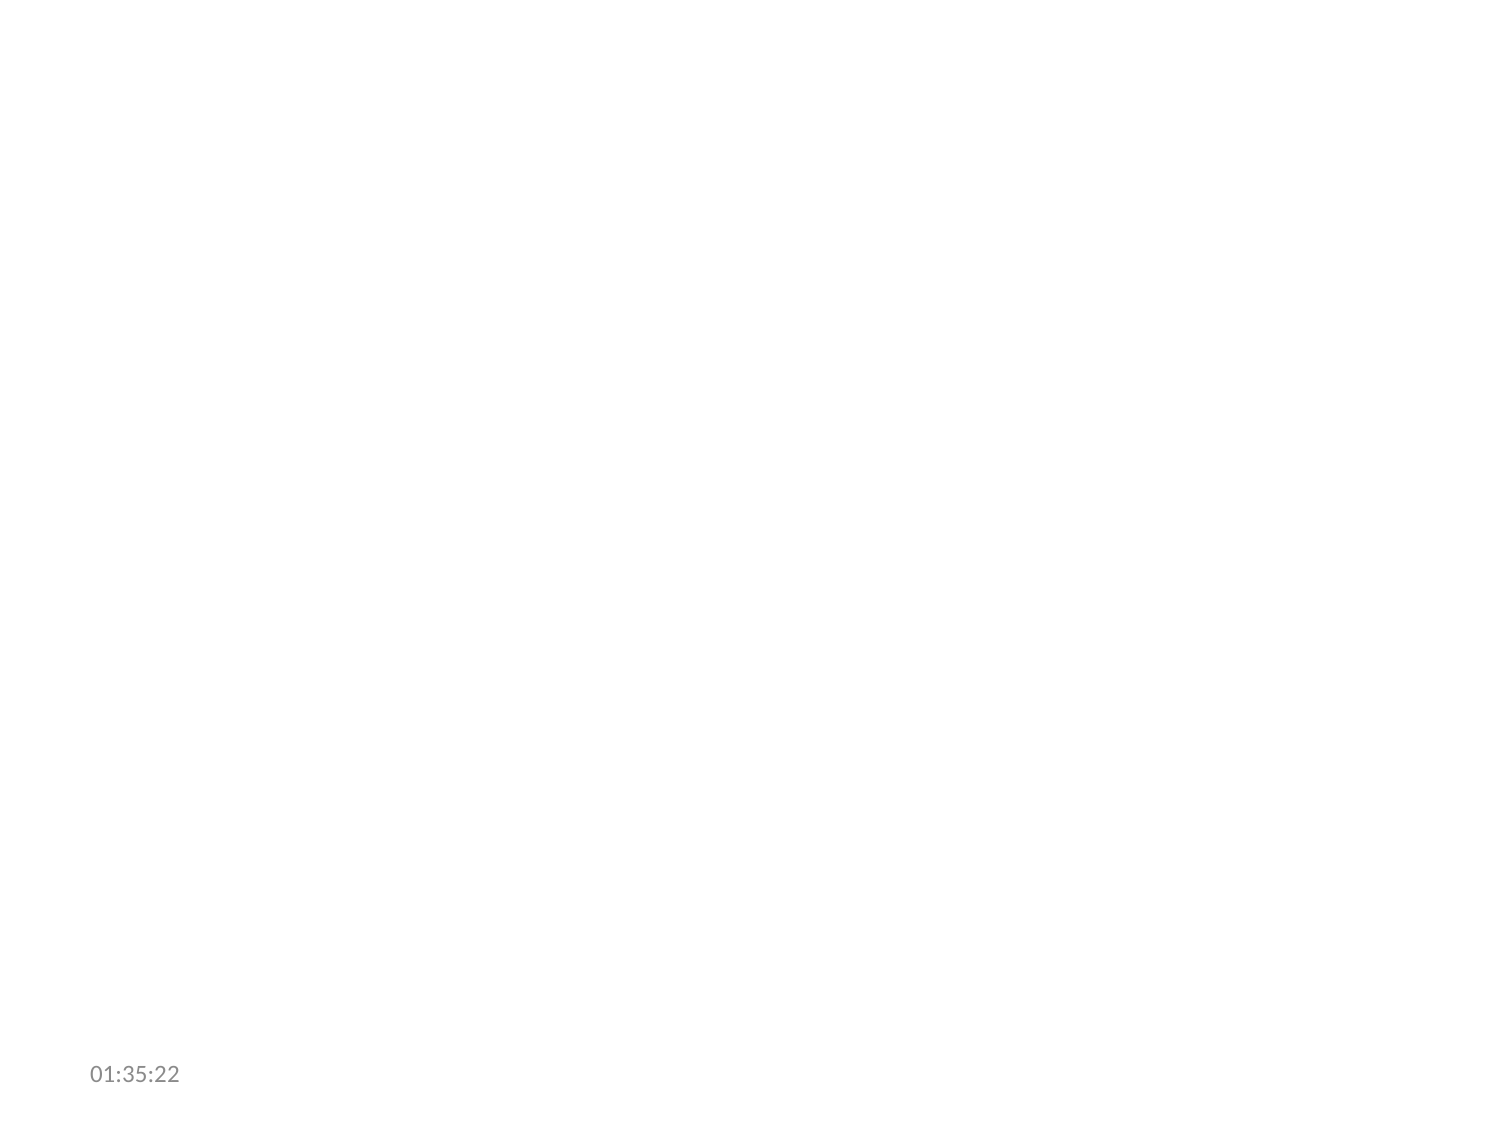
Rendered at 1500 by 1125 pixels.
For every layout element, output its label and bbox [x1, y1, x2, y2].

slide_number [75, 1042, 425, 1103]
